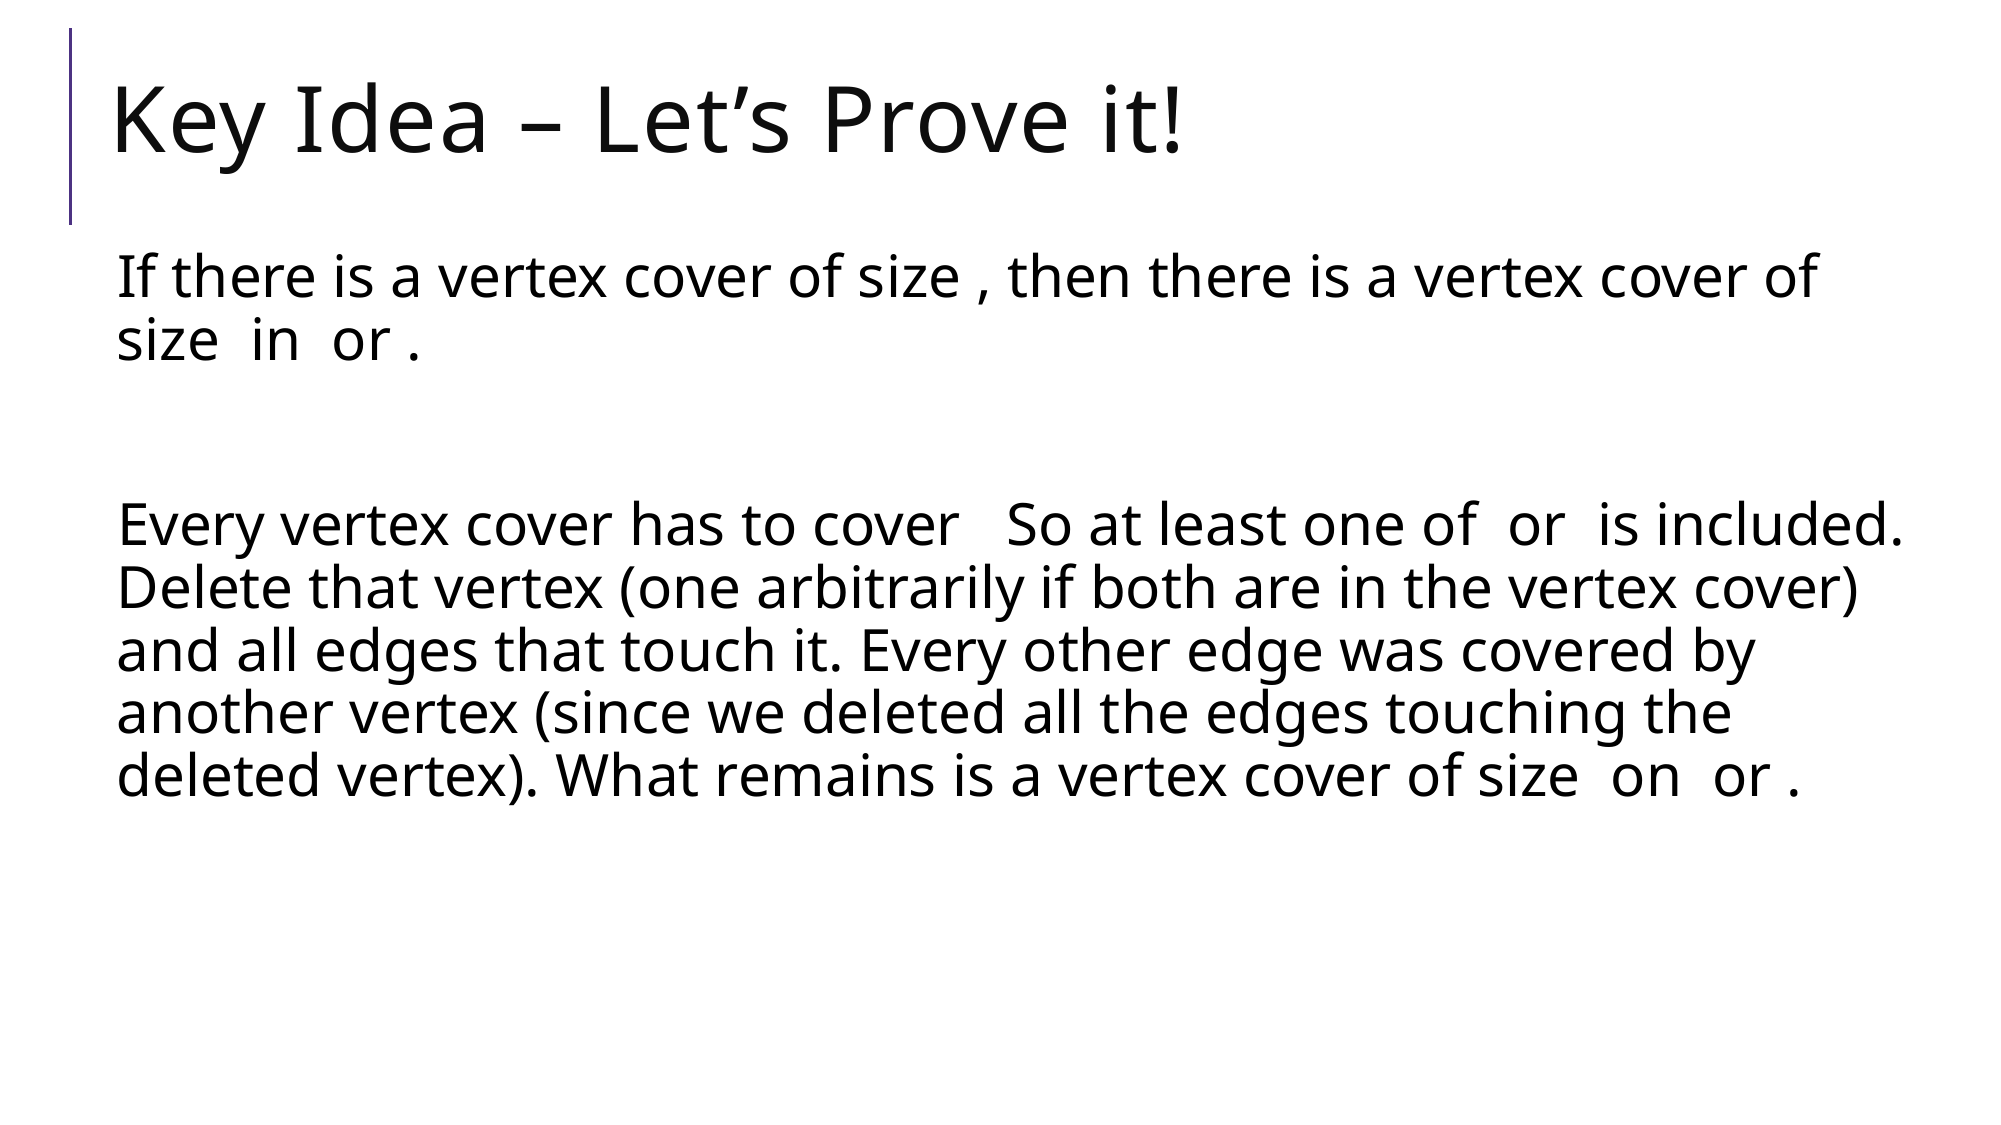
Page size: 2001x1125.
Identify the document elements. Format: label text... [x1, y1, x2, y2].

title Key Idea – Let’s Prove it! [94, 43, 1930, 210]
